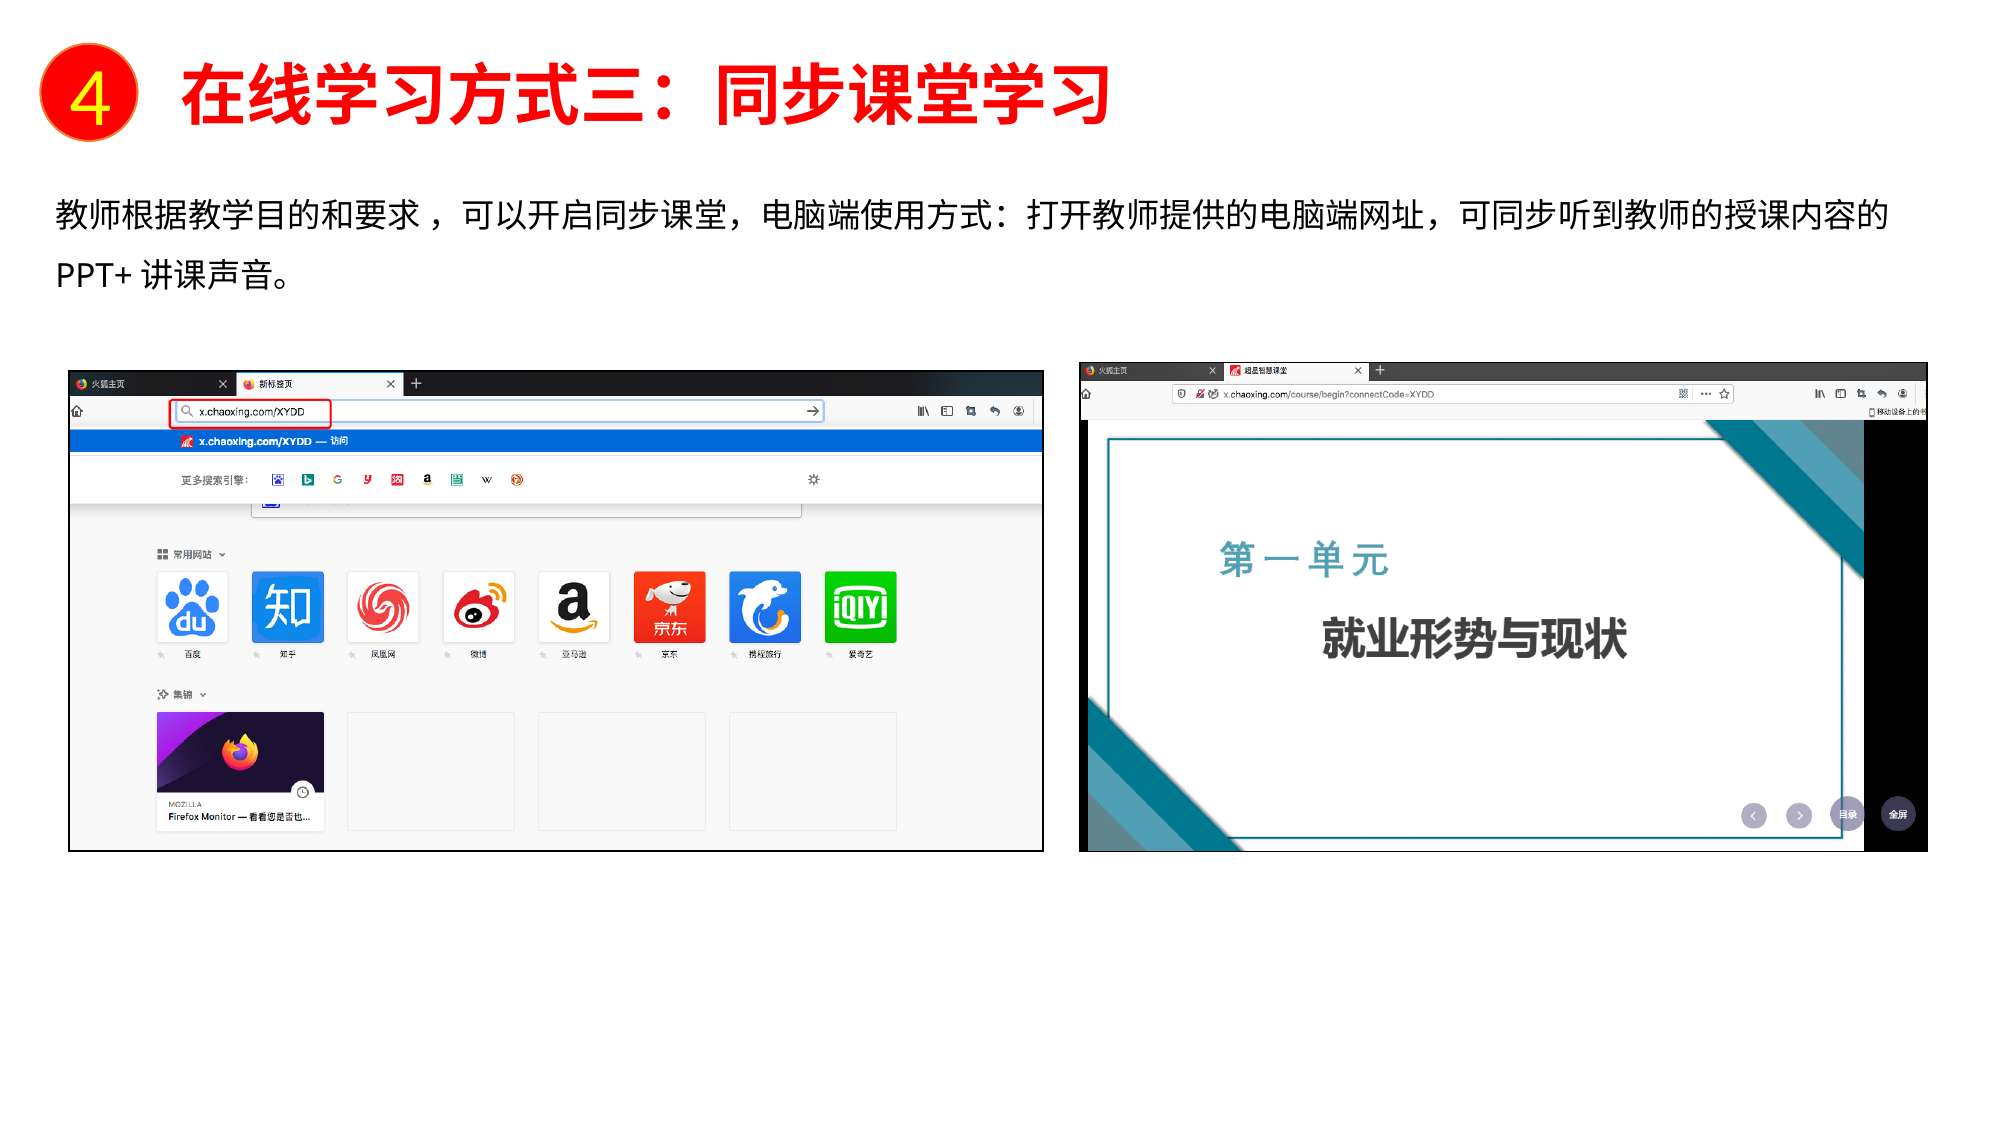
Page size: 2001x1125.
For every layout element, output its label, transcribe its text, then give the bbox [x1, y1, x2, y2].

text_box 在线学习方式三：同步课堂学习 [165, 45, 1130, 140]
title 教师根据教学目的和要求 ，可以开启同步课堂，电脑端使用方式：打开教师提供的电脑端网址，可同步听到教师的授课内容的PPT+讲课声音。 [40, 140, 1927, 328]
text_box 4 [39, 42, 139, 142]
picture [69, 371, 1043, 851]
picture [1080, 363, 1927, 851]
